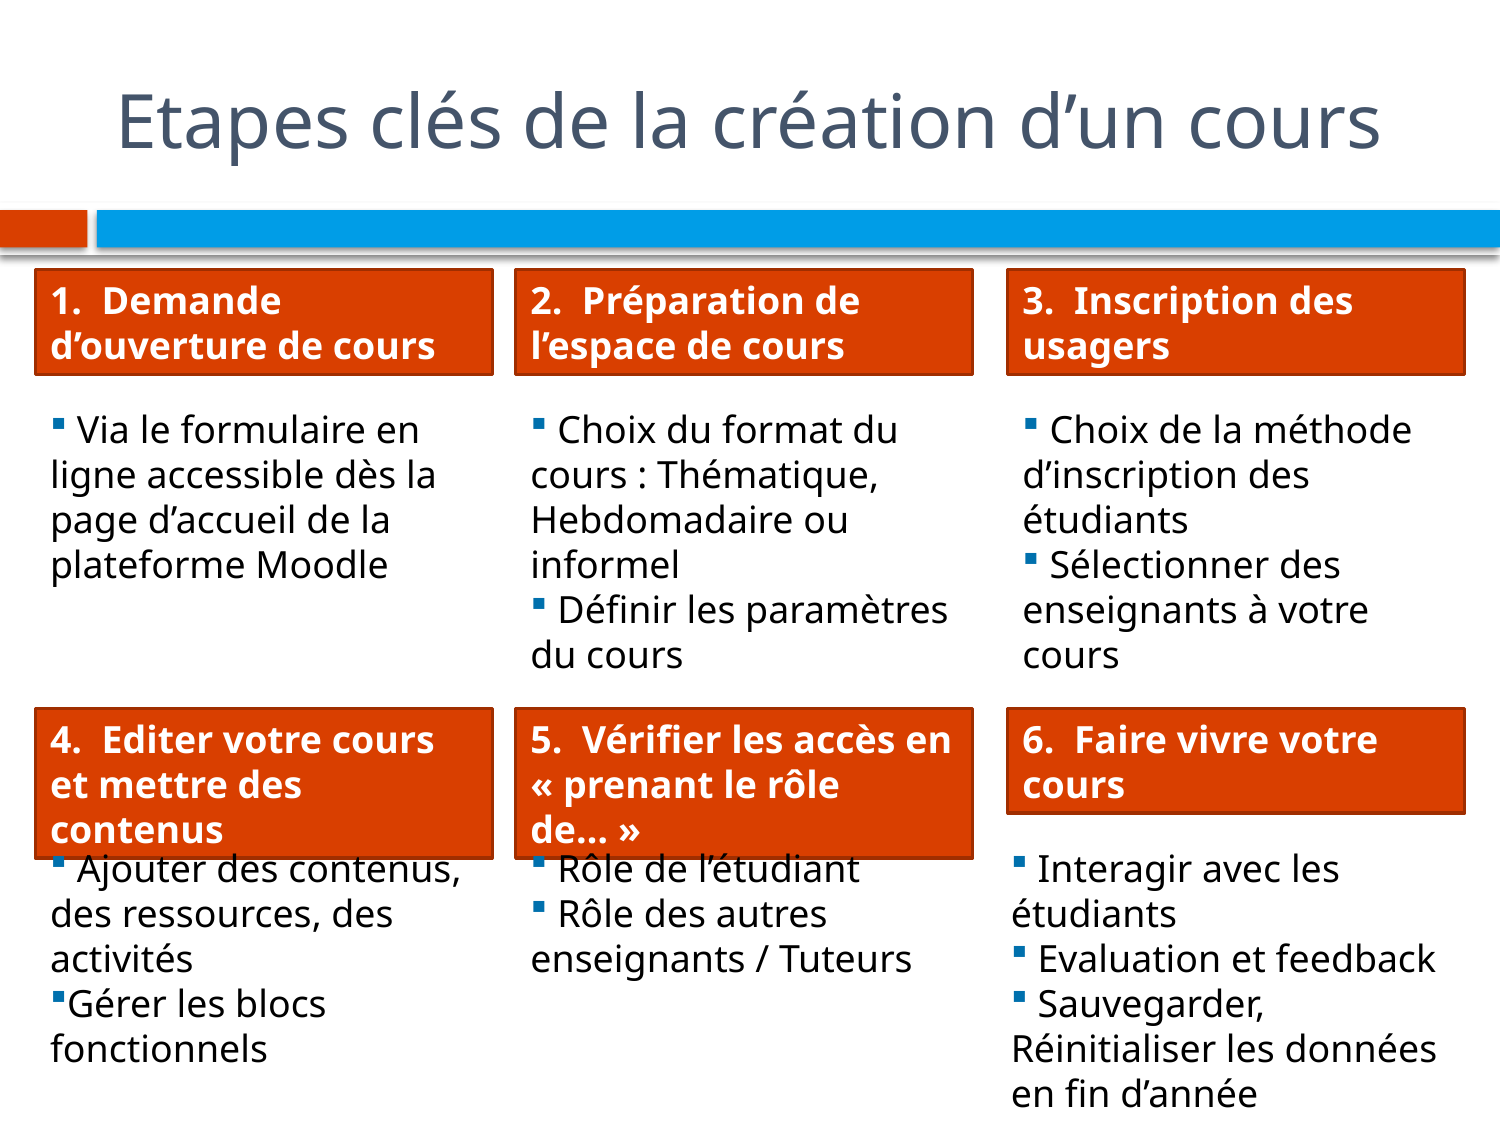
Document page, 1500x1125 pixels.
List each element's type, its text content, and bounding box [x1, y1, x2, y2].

text_box Interagir avec les étudiants Evaluation et feedback Sauvegarder, Réinitialiser les données en fin d’année [996, 837, 1465, 1122]
title Etapes clés de la création d’un cours [100, 37, 1438, 200]
text_box Via le formulaire en ligne accessible dès la page d’accueil de la plateforme Moodle [35, 398, 493, 594]
text_box 6. Faire vivre votre cours [1006, 707, 1466, 815]
text_box Choix de la méthode d’inscription des étudiants Sélectionner des enseignants à votre cours [1007, 398, 1465, 684]
text_box Rôle de l’étudiant Rôle des autres enseignants / Tuteurs [515, 837, 973, 987]
text_box 1. Demande d’ouverture de cours [34, 268, 494, 376]
text_box 3. Inscription des usagers [1006, 268, 1466, 376]
text_box 2. Préparation de l’espace de cours [514, 268, 974, 376]
text_box 4. Editer votre cours et mettre des contenus [34, 707, 494, 860]
text_box Ajouter des contenus, des ressources, des activités Gérer les blocs fonctionnels [35, 837, 493, 1122]
text_box 5. Vérifier les accès en « prenant le rôle de… » [514, 707, 974, 860]
text_box Choix du format du cours : Thématique, Hebdomadaire ou informel Définir les paramètres du cours [515, 398, 973, 684]
